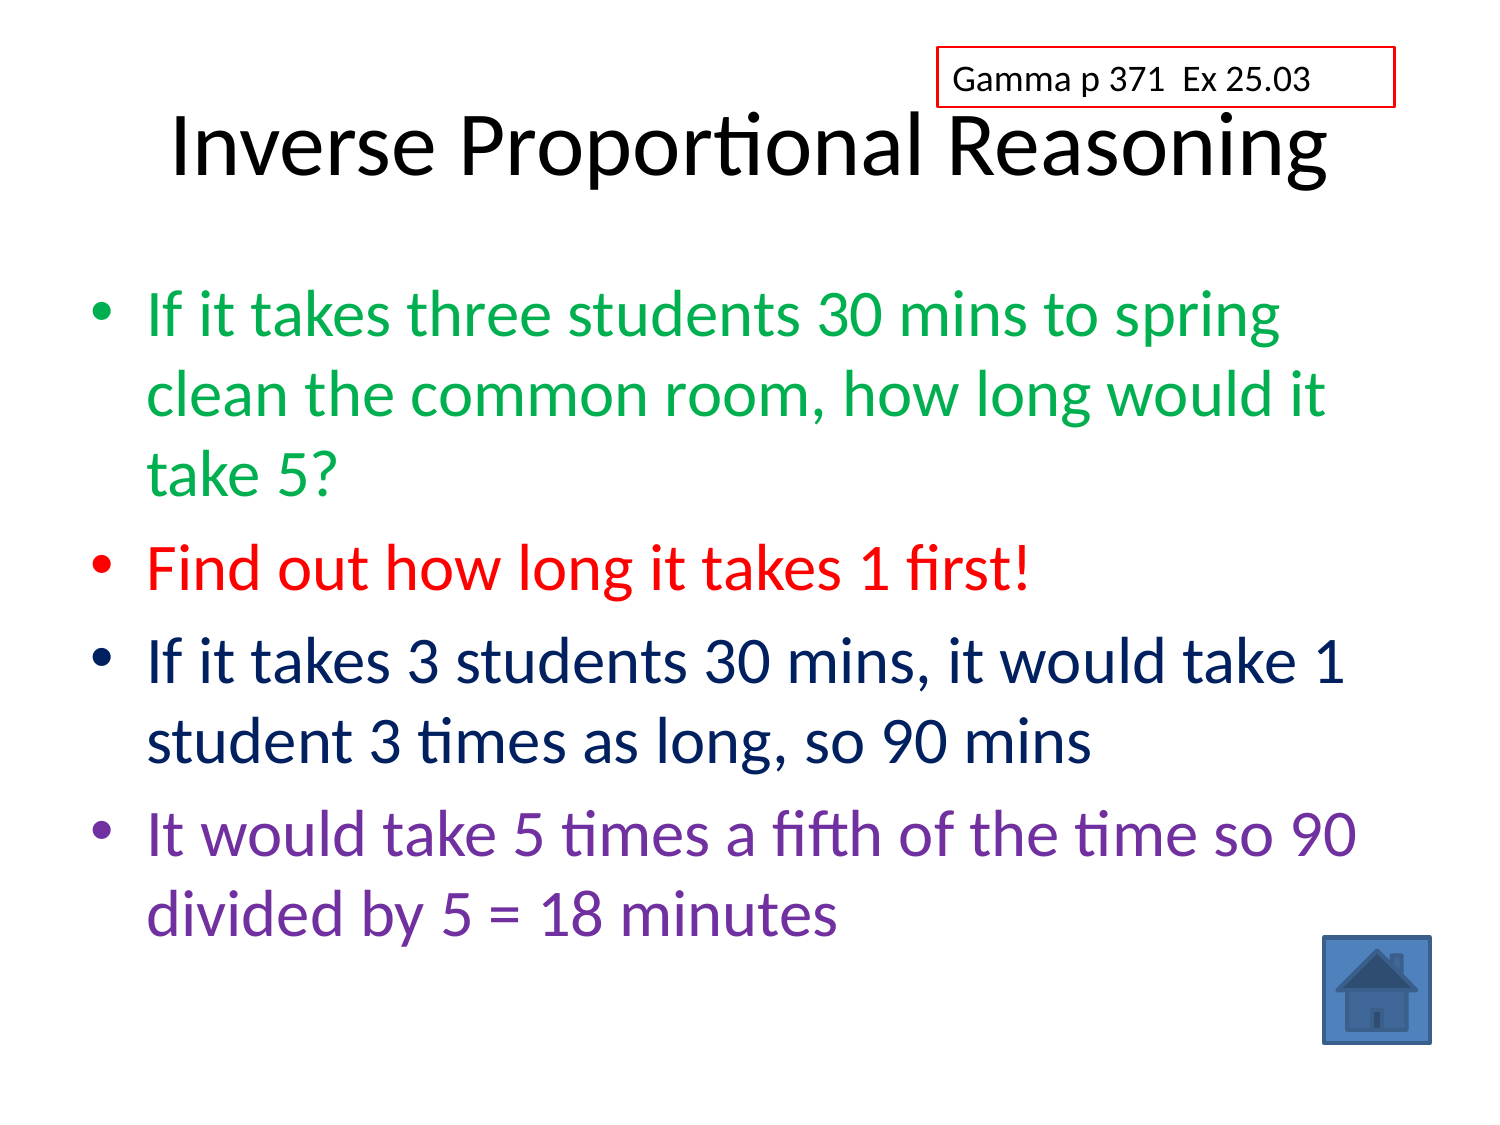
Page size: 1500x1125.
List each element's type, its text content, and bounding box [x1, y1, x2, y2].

text_box [1322, 935, 1432, 1045]
text_box Gamma p 371 Ex 25.03 [937, 46, 1395, 107]
list If it takes three students 30 mins to spring clean the common room, how long would it take 5? Find out how long it takes 1 first! If it takes 3 students 30 mins, it would take 1 student 3 times as long, so 90 mins It would take 5 times a fifth of the time so 90 divided by 5 = 18 minutes [75, 262, 1425, 1005]
title Inverse Proportional Reasoning [75, 45, 1425, 233]
